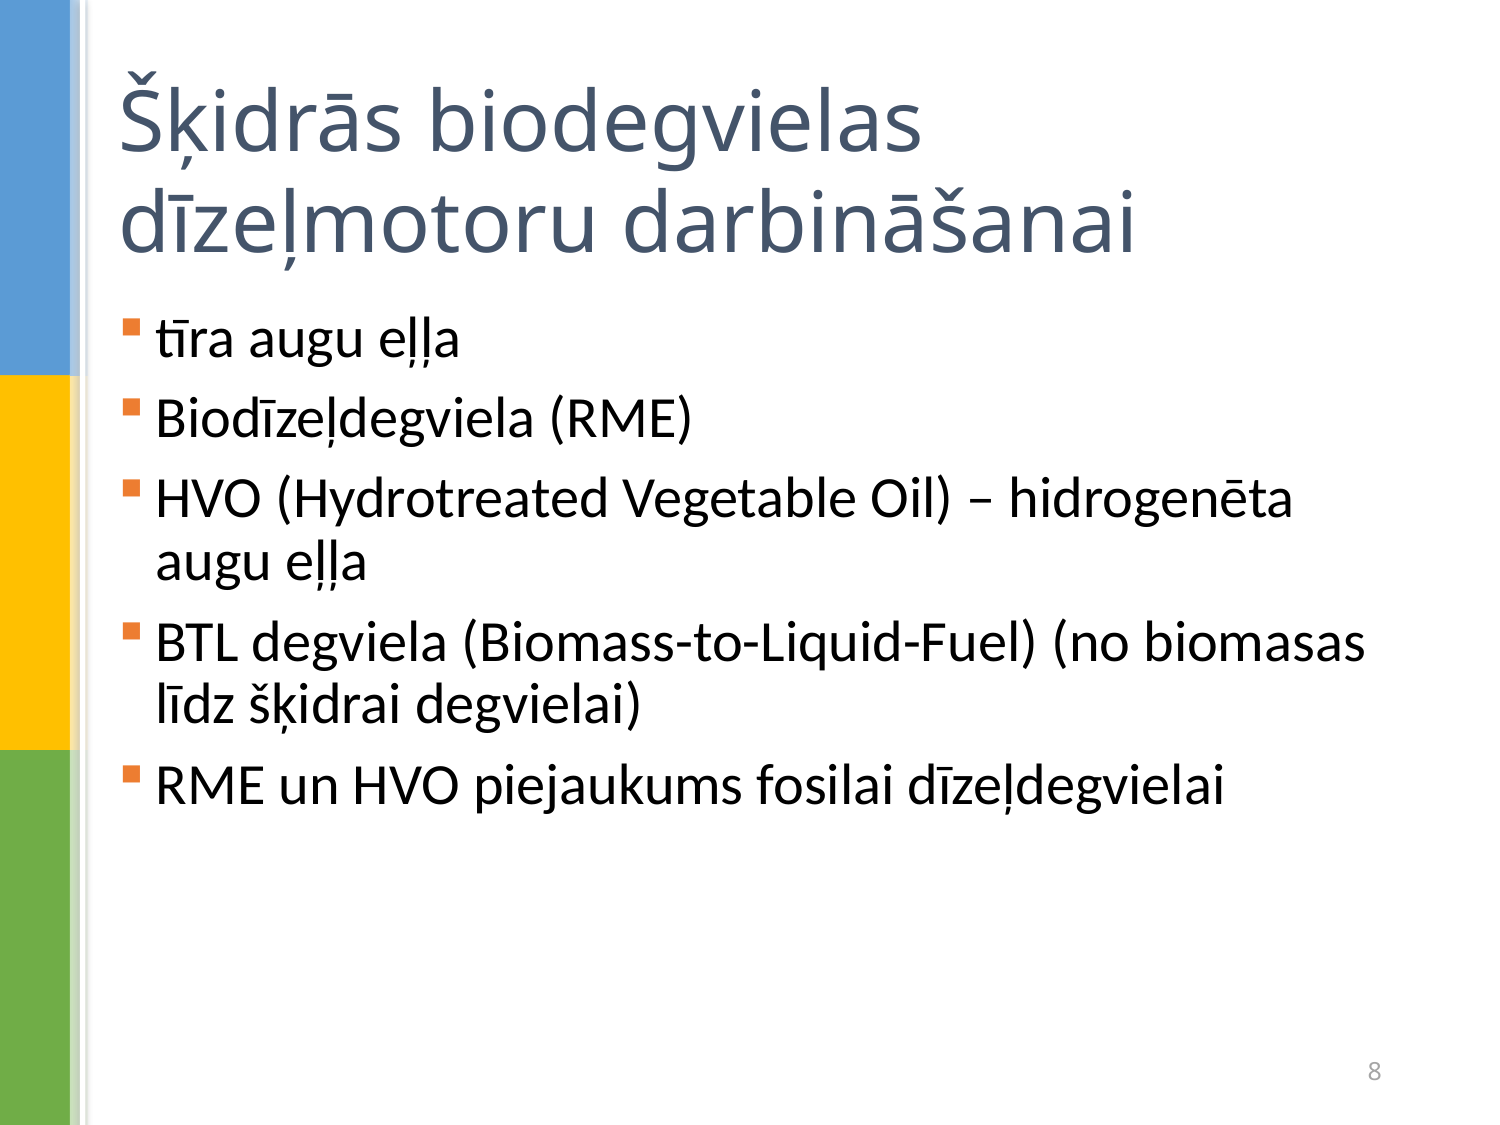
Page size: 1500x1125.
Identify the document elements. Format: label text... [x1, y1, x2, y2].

slide_number 8 [993, 1042, 1397, 1103]
title Šķidrās biodegvielas dīzeļmotoru darbināšanai [103, 59, 1397, 278]
list tīra augu eļļa Biodīzeļdegviela (RME) HVO (Hydrotreated Vegetable Oil) – hidrogenēta augu eļļa BTL degviela (Biomass-to-Liquid-Fuel) (no biomasas līdz šķidrai degvielai) RME un HVO piejaukums fosilai dīzeļdegvielai [103, 299, 1397, 1014]
